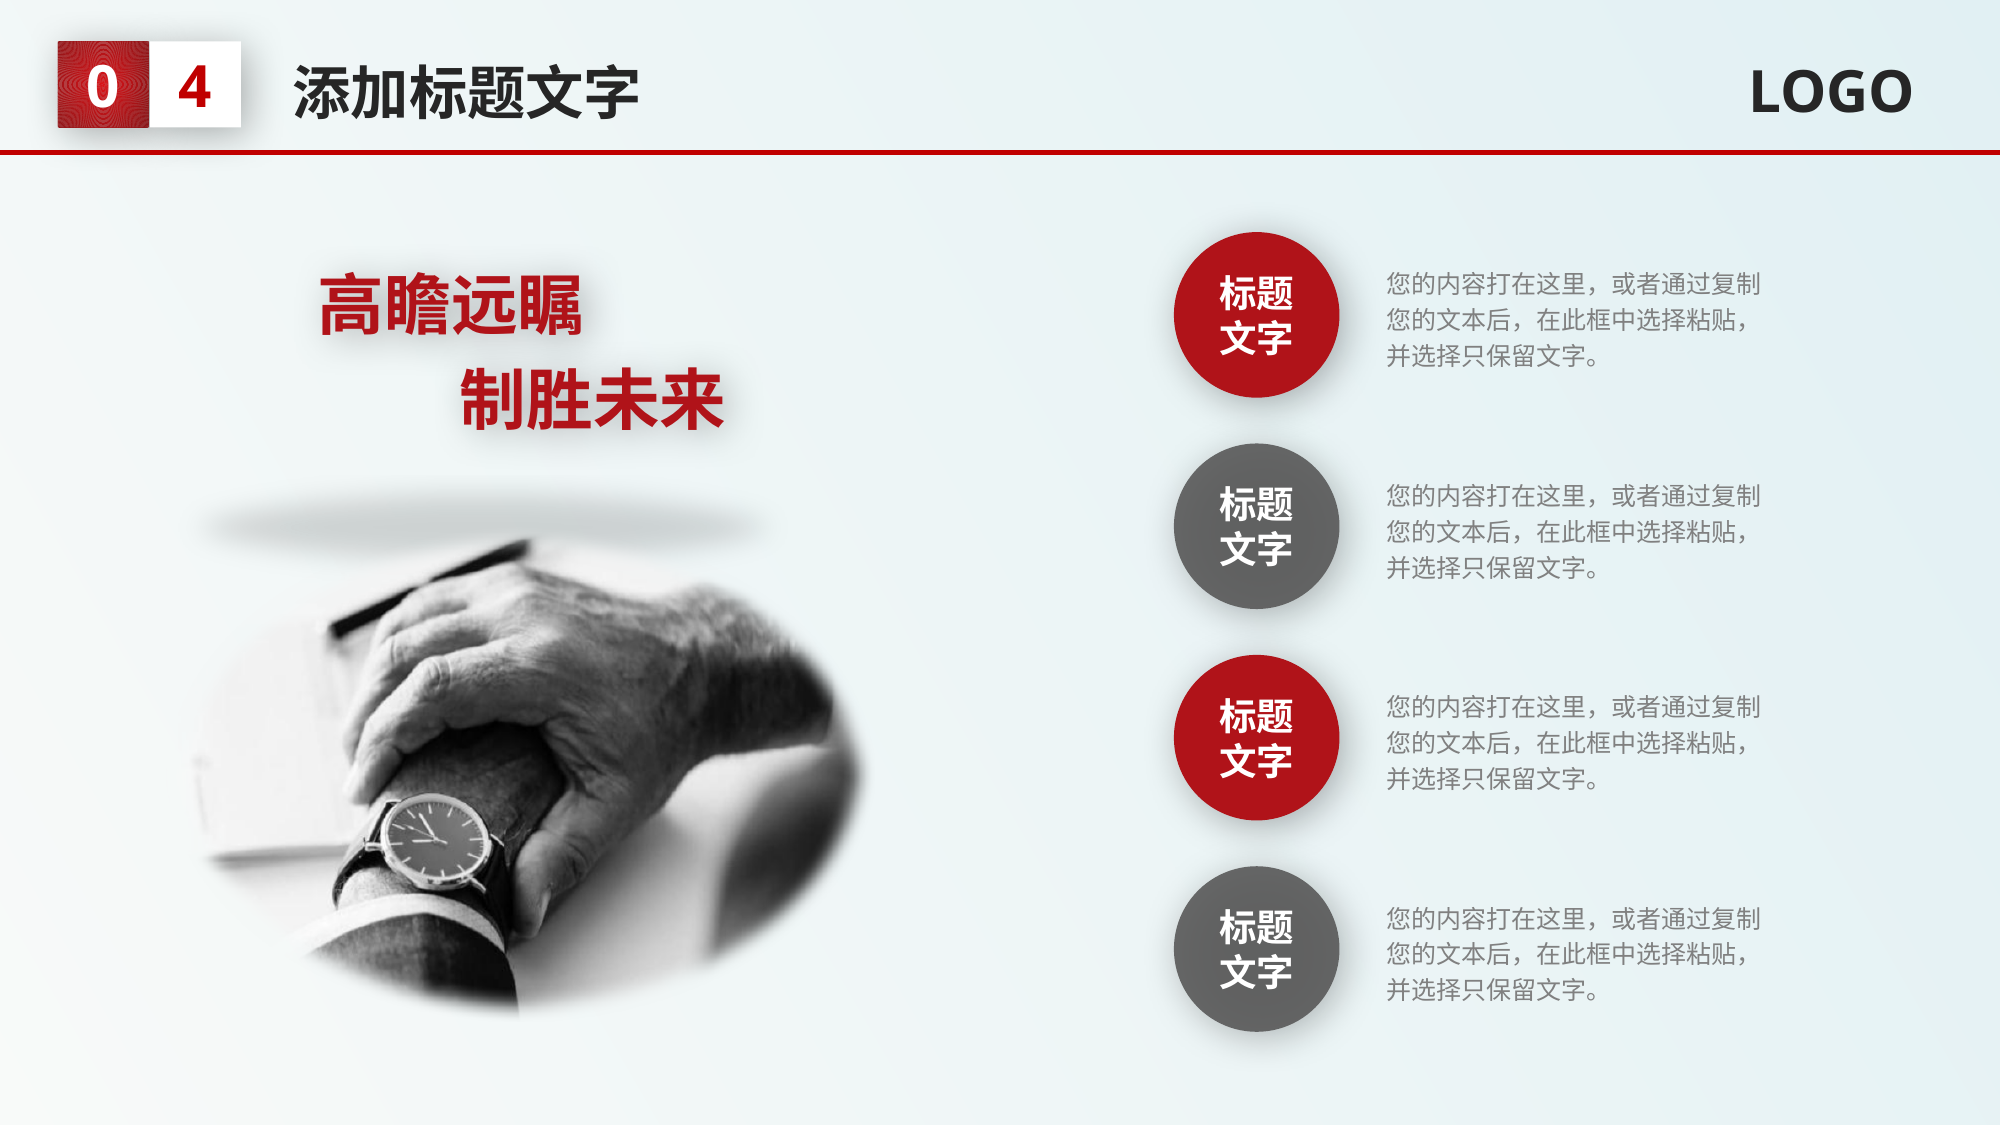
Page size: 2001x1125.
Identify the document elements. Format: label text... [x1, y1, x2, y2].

text_box 您的内容打在这里，或者通过复制您的文本后，在此框中选择粘贴，并选择只保留文字。 [1386, 685, 1763, 794]
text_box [0, 41, 2000, 153]
text_box 您的内容打在这里，或者通过复制您的文本后，在此框中选择粘贴，并选择只保留文字。 [1386, 263, 1763, 371]
text_box 制胜未来 [459, 357, 919, 438]
text_box 标题 文字 [1172, 442, 1341, 611]
text_box 标题 文字 [1172, 865, 1341, 1033]
text_box 您的内容打在这里，或者通过复制您的文本后，在此框中选择粘贴，并选择只保留文字。 [1386, 474, 1763, 583]
text_box 标题 文字 [1172, 231, 1341, 399]
picture [165, 523, 876, 1023]
text_box 标题 文字 [1172, 653, 1341, 822]
text_box 您的内容打在这里，或者通过复制您的文本后，在此框中选择粘贴，并选择只保留文字。 [1386, 897, 1763, 1005]
text_box 高瞻远瞩 [317, 263, 804, 344]
